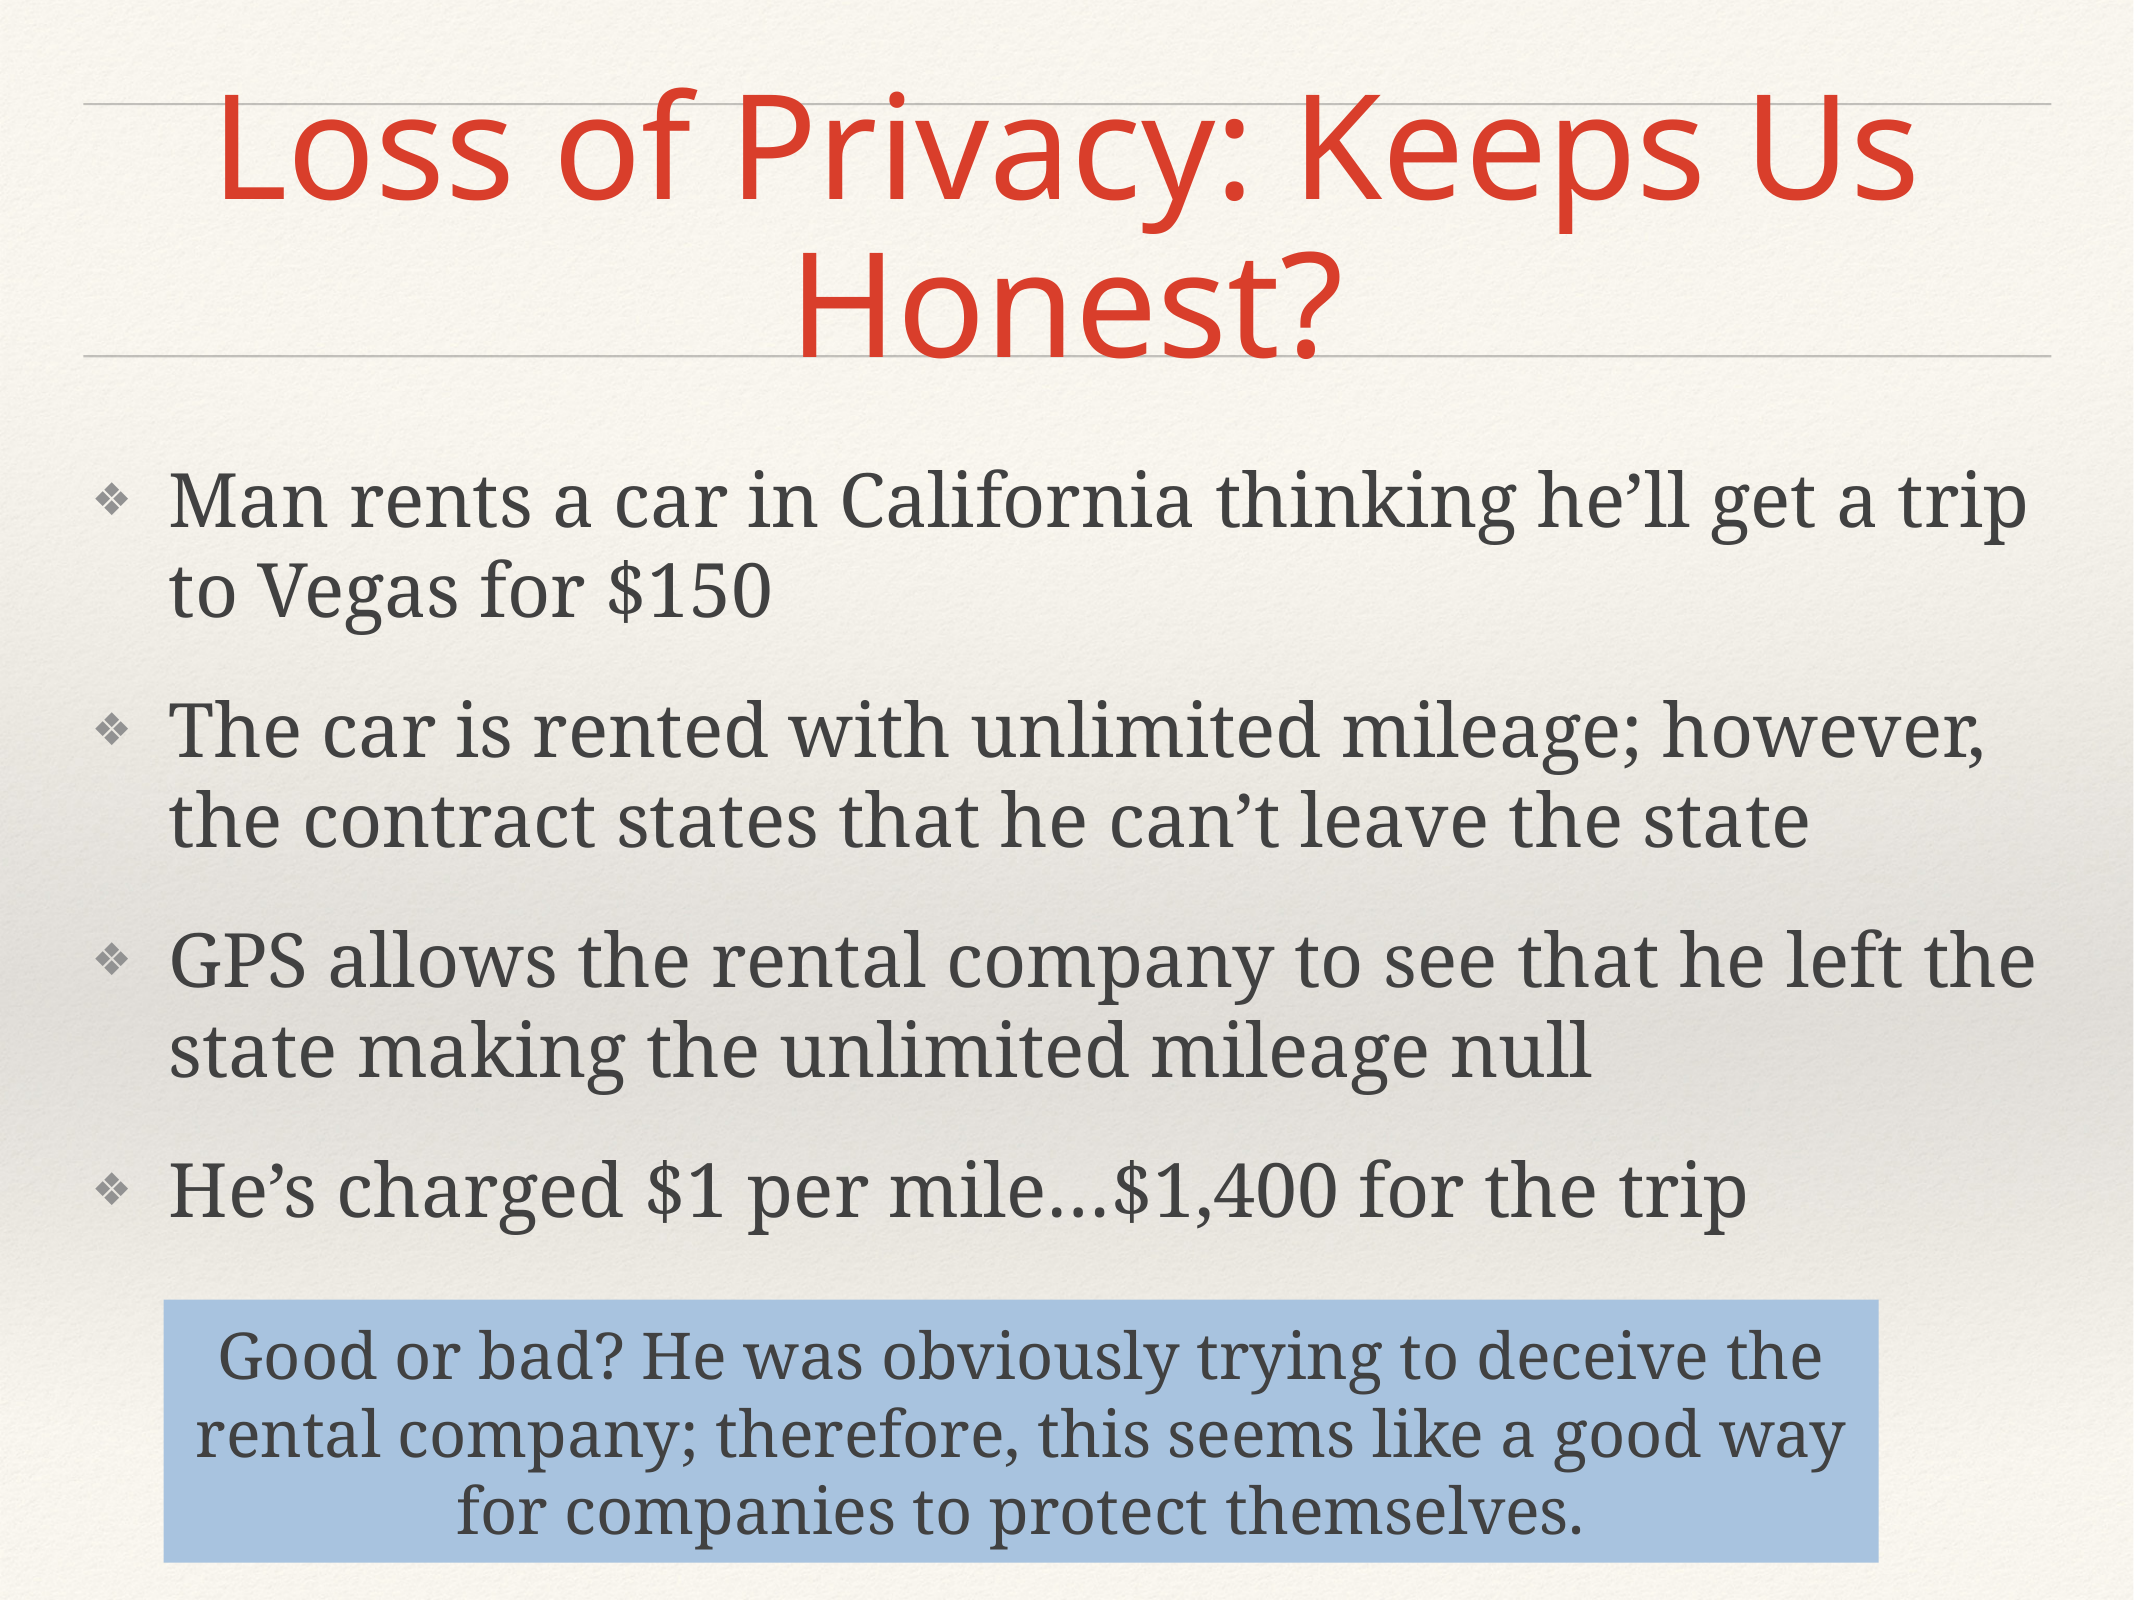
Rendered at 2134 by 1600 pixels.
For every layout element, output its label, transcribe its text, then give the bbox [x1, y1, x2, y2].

list Man rents a car in California thinking he’ll get a trip to Vegas for $150 The car is rented with unlimited mileage; however, the contract states that he can’t leave the state GPS allows the rental company to see that he left the state making the unlimited mileage null He’s charged $1 per mile…$1,400 for the trip [82, 342, 2051, 1344]
text_box Good or bad? He was obviously trying to deceive the rental company; therefore, this seems like a good way for companies to protect themselves. [163, 1299, 1879, 1563]
picture [0, 0, 2134, 1600]
title Loss of Privacy: Keeps Us Honest? [82, 130, 2051, 332]
